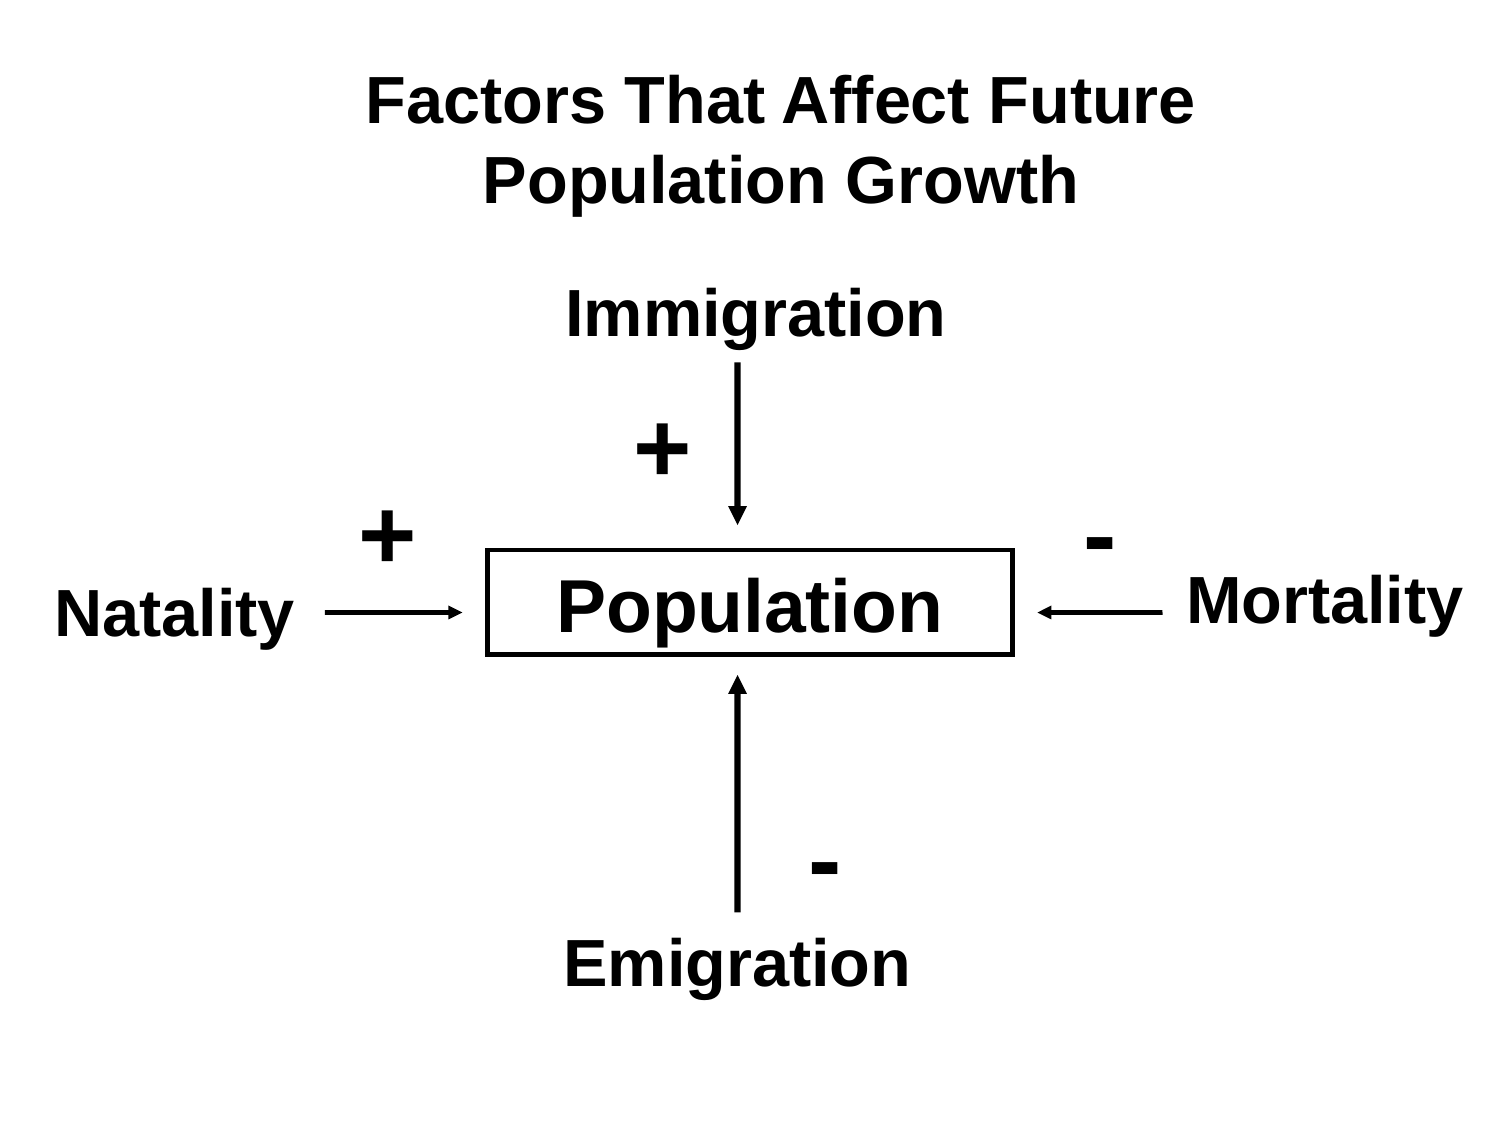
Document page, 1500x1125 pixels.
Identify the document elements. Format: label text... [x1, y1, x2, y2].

text_box Natality [37, 562, 313, 658]
text_box + [612, 375, 713, 510]
text_box + [337, 462, 438, 598]
text_box [731, 362, 744, 526]
text_box Factors That Affect Future Population Growth [237, 49, 1325, 225]
text_box Population [487, 549, 1013, 655]
text_box - [1050, 462, 1150, 598]
text_box Emigration [512, 912, 963, 1008]
text_box [731, 675, 744, 913]
text_box Immigration [512, 262, 1000, 358]
text_box [324, 606, 463, 619]
text_box Mortality [1149, 549, 1500, 645]
text_box - [774, 787, 875, 923]
text_box [1037, 606, 1163, 619]
